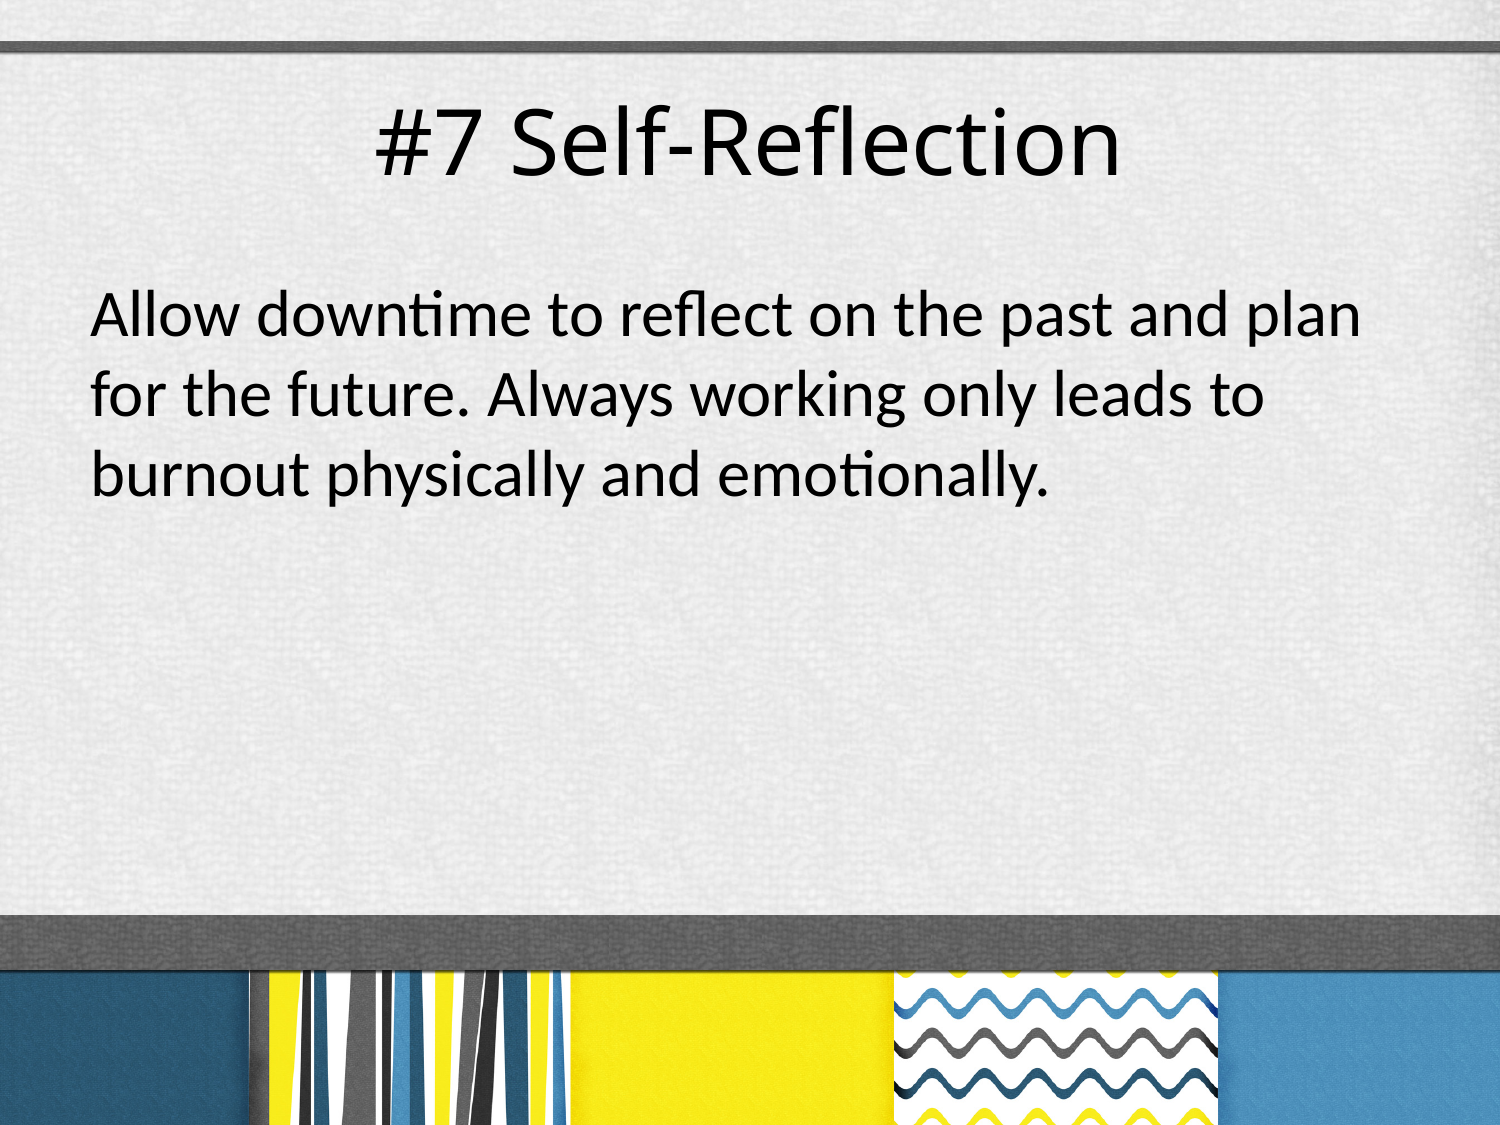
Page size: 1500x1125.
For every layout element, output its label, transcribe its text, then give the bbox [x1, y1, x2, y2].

title #7 Self-Reflection [75, 45, 1425, 233]
list Allow downtime to reflect on the past and plan for the future. Always working only leads to burnout physically and emotionally. [75, 262, 1425, 1005]
picture [0, 0, 1500, 1125]
